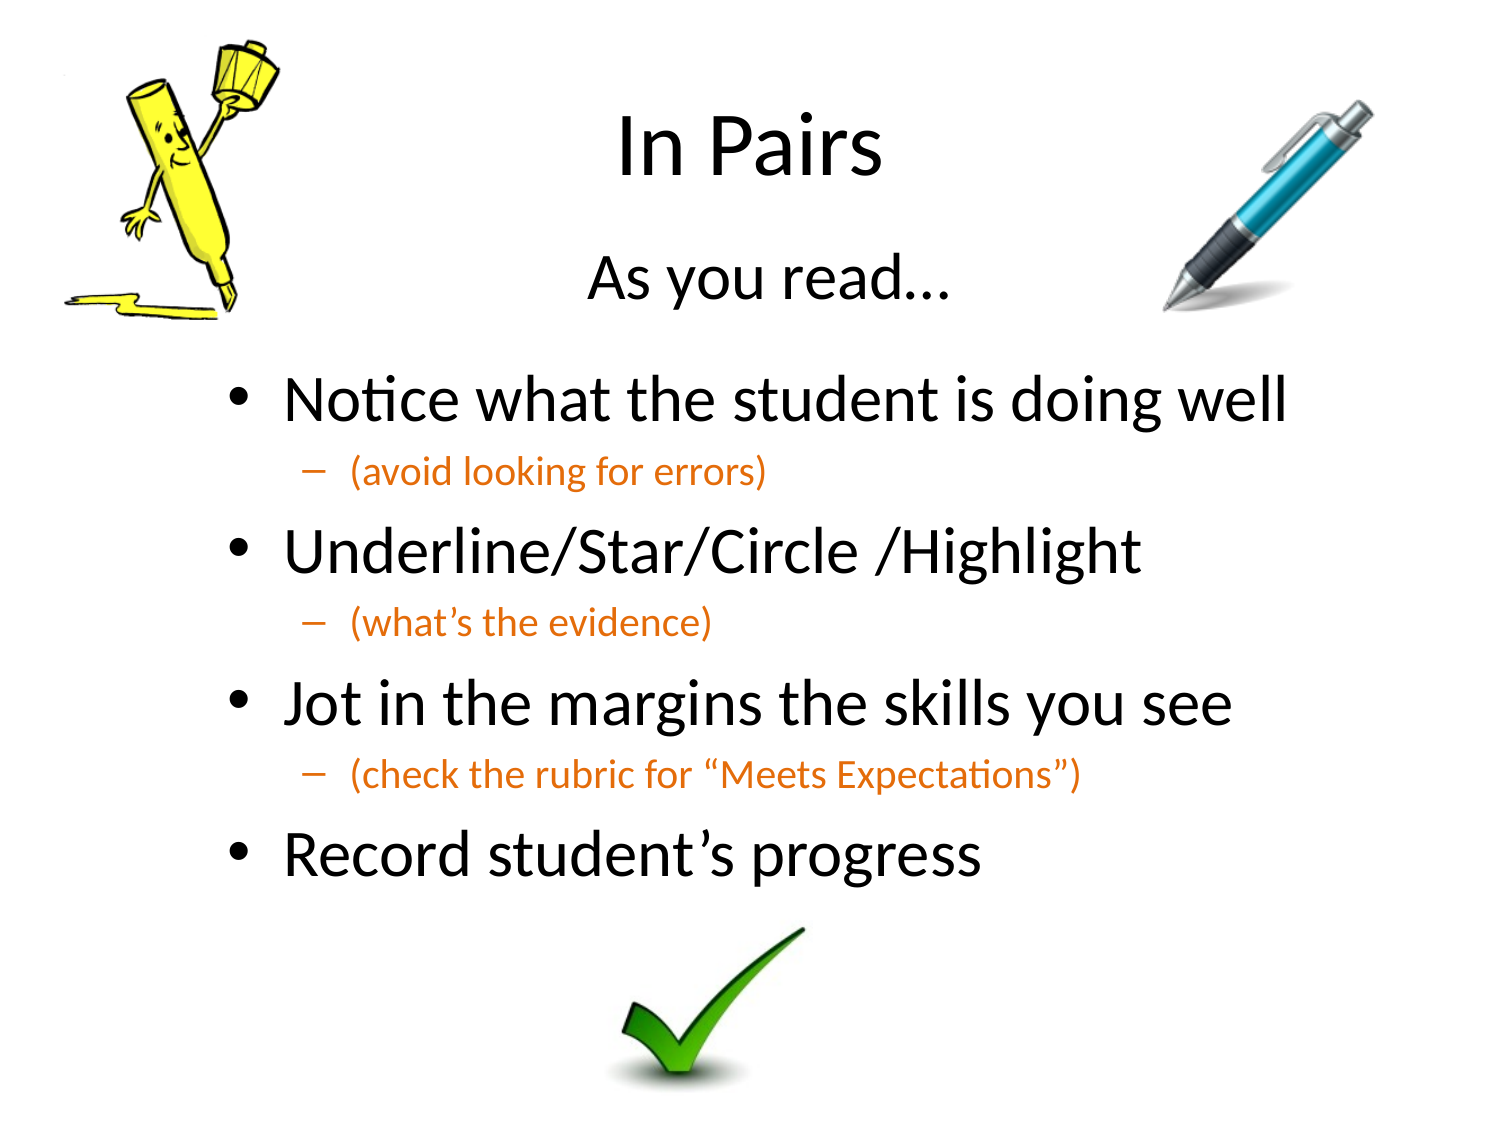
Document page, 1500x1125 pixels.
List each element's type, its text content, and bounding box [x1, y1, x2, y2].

picture [0, 0, 338, 338]
picture [1162, 99, 1376, 313]
list As you read… Notice what the student is doing well (avoid looking for errors) Underline/Star/Circle /Highlight (what’s the evidence) Jot in the margins the skills you see (check the rubric for “Meets Expectations”) Record student’s progress [212, 224, 1401, 968]
title In Pairs [341, 44, 1426, 233]
picture [587, 899, 813, 1125]
